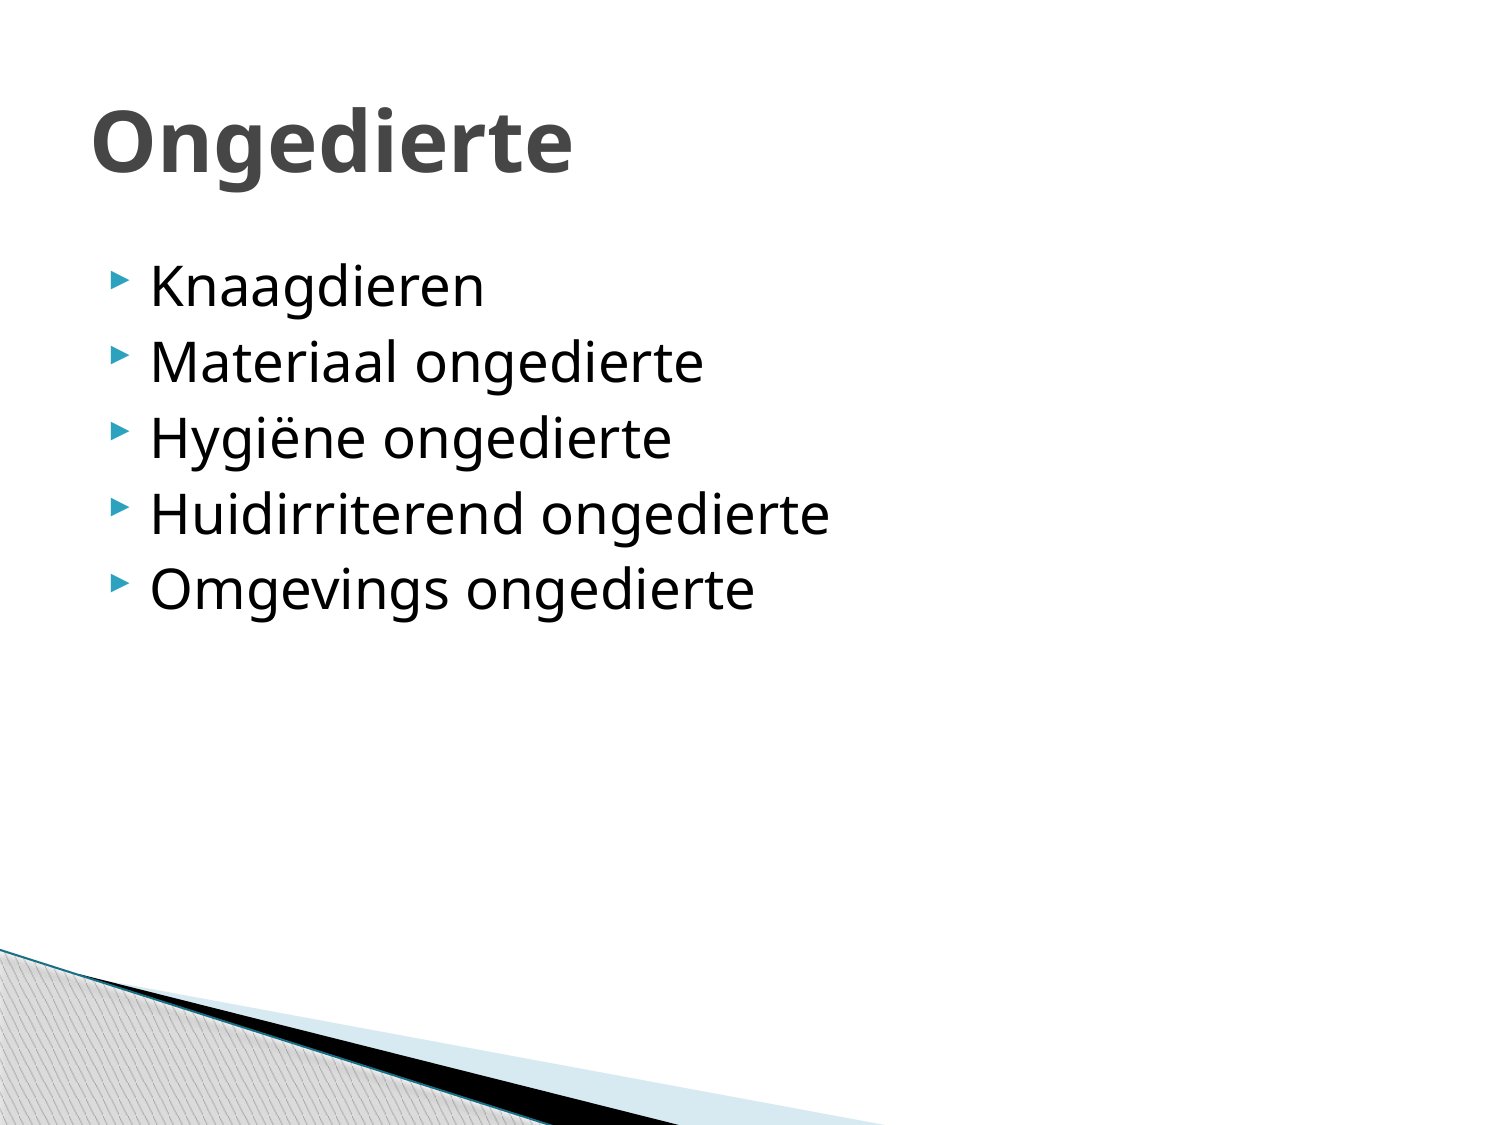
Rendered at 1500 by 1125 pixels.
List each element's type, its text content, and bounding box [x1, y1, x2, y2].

list Knaagdieren Materiaal ongedierte Hygiëne ongedierte Huidirriterend ongedierte Omgevings ongedierte [75, 243, 1425, 986]
title Ongedierte [75, 45, 1425, 233]
